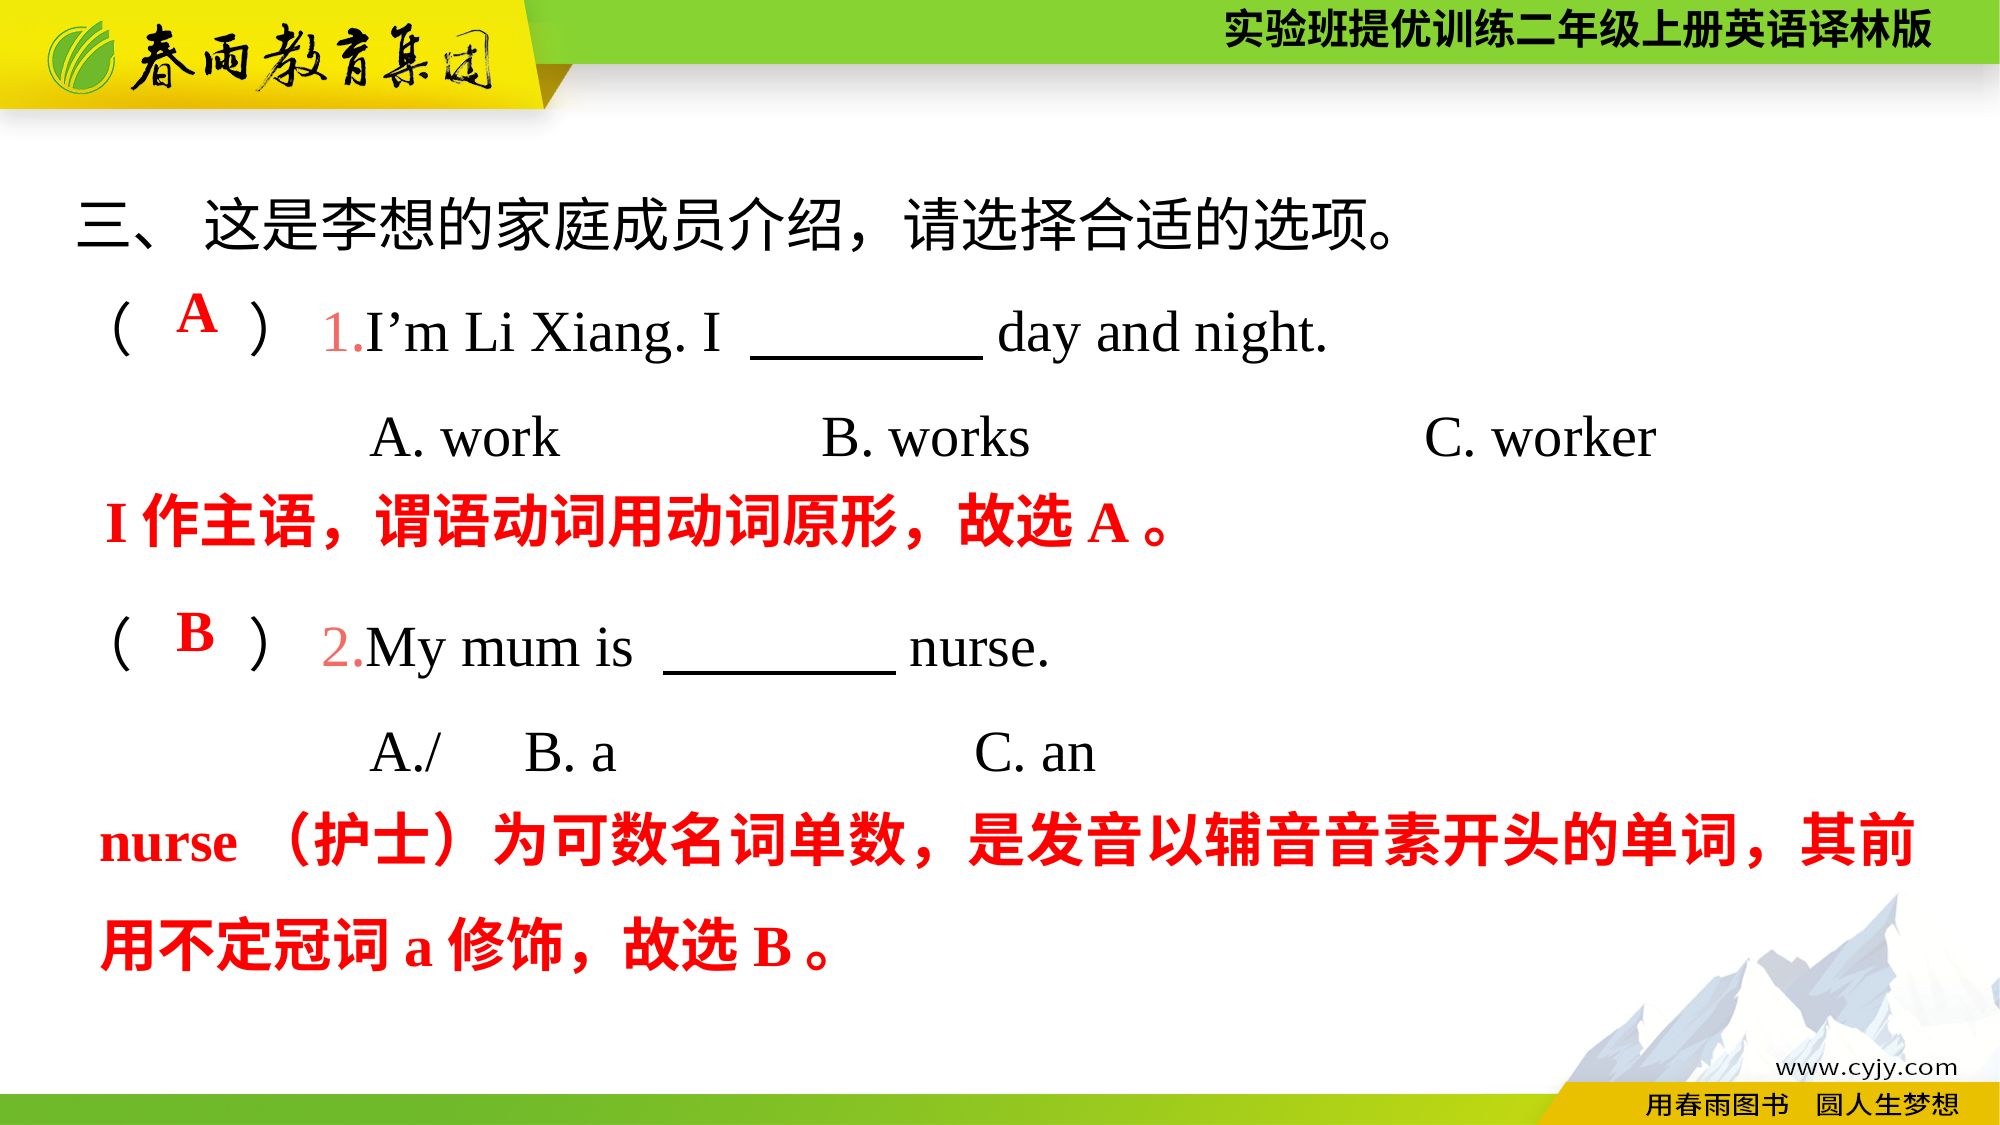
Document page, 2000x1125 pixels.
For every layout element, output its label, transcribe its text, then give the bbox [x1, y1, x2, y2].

text_box nurse（护士）为可数名词单数，是发音以辅音音素开头的单词，其前用不定冠词a修饰，故选B。 [84, 760, 1933, 986]
picture [0, 0, 2000, 1125]
text_box I作主语，谓语动词用动词原形，故选A。 [90, 476, 1284, 562]
text_box A [161, 267, 234, 352]
list 三、 这是李想的家庭成员介绍，请选择合适的选项。 （ ）1.I’m Li Xiang. I day and night. A. work B. works C. worker （ ）2.My mum is nurse. A./ B. a C. an [59, 146, 1944, 798]
text_box B [161, 586, 231, 671]
